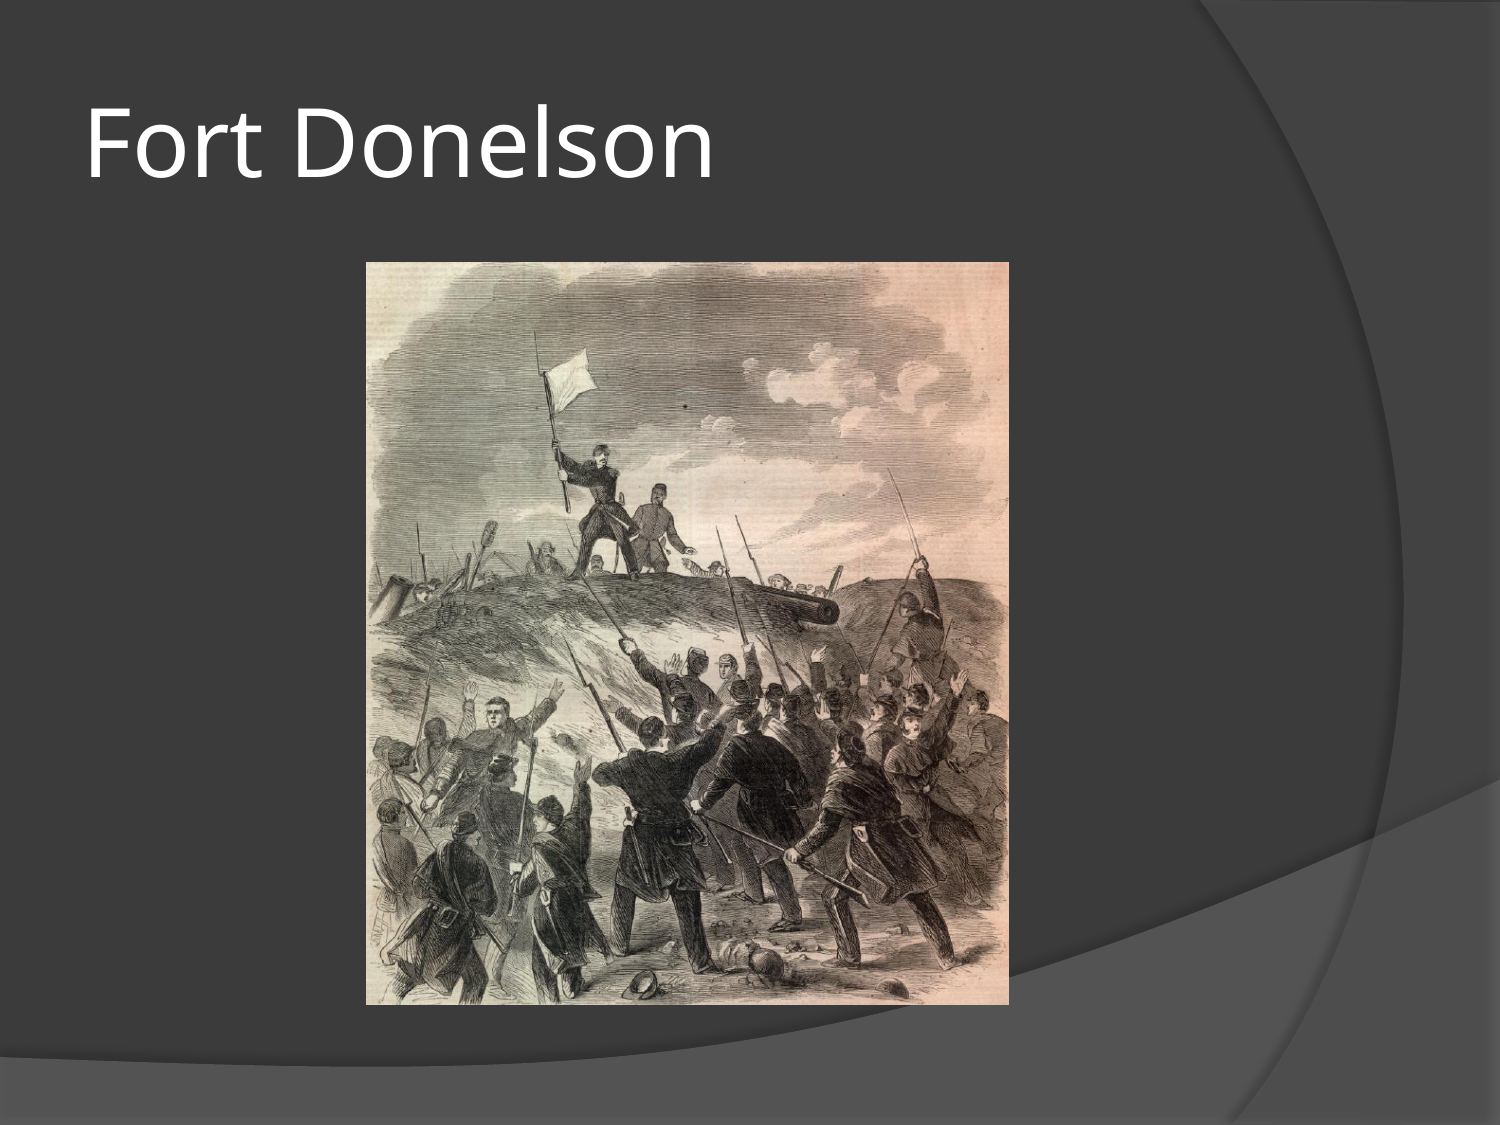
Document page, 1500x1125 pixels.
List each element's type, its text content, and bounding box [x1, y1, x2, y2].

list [365, 262, 1010, 1006]
title Fort Donelson [75, 45, 1300, 233]
